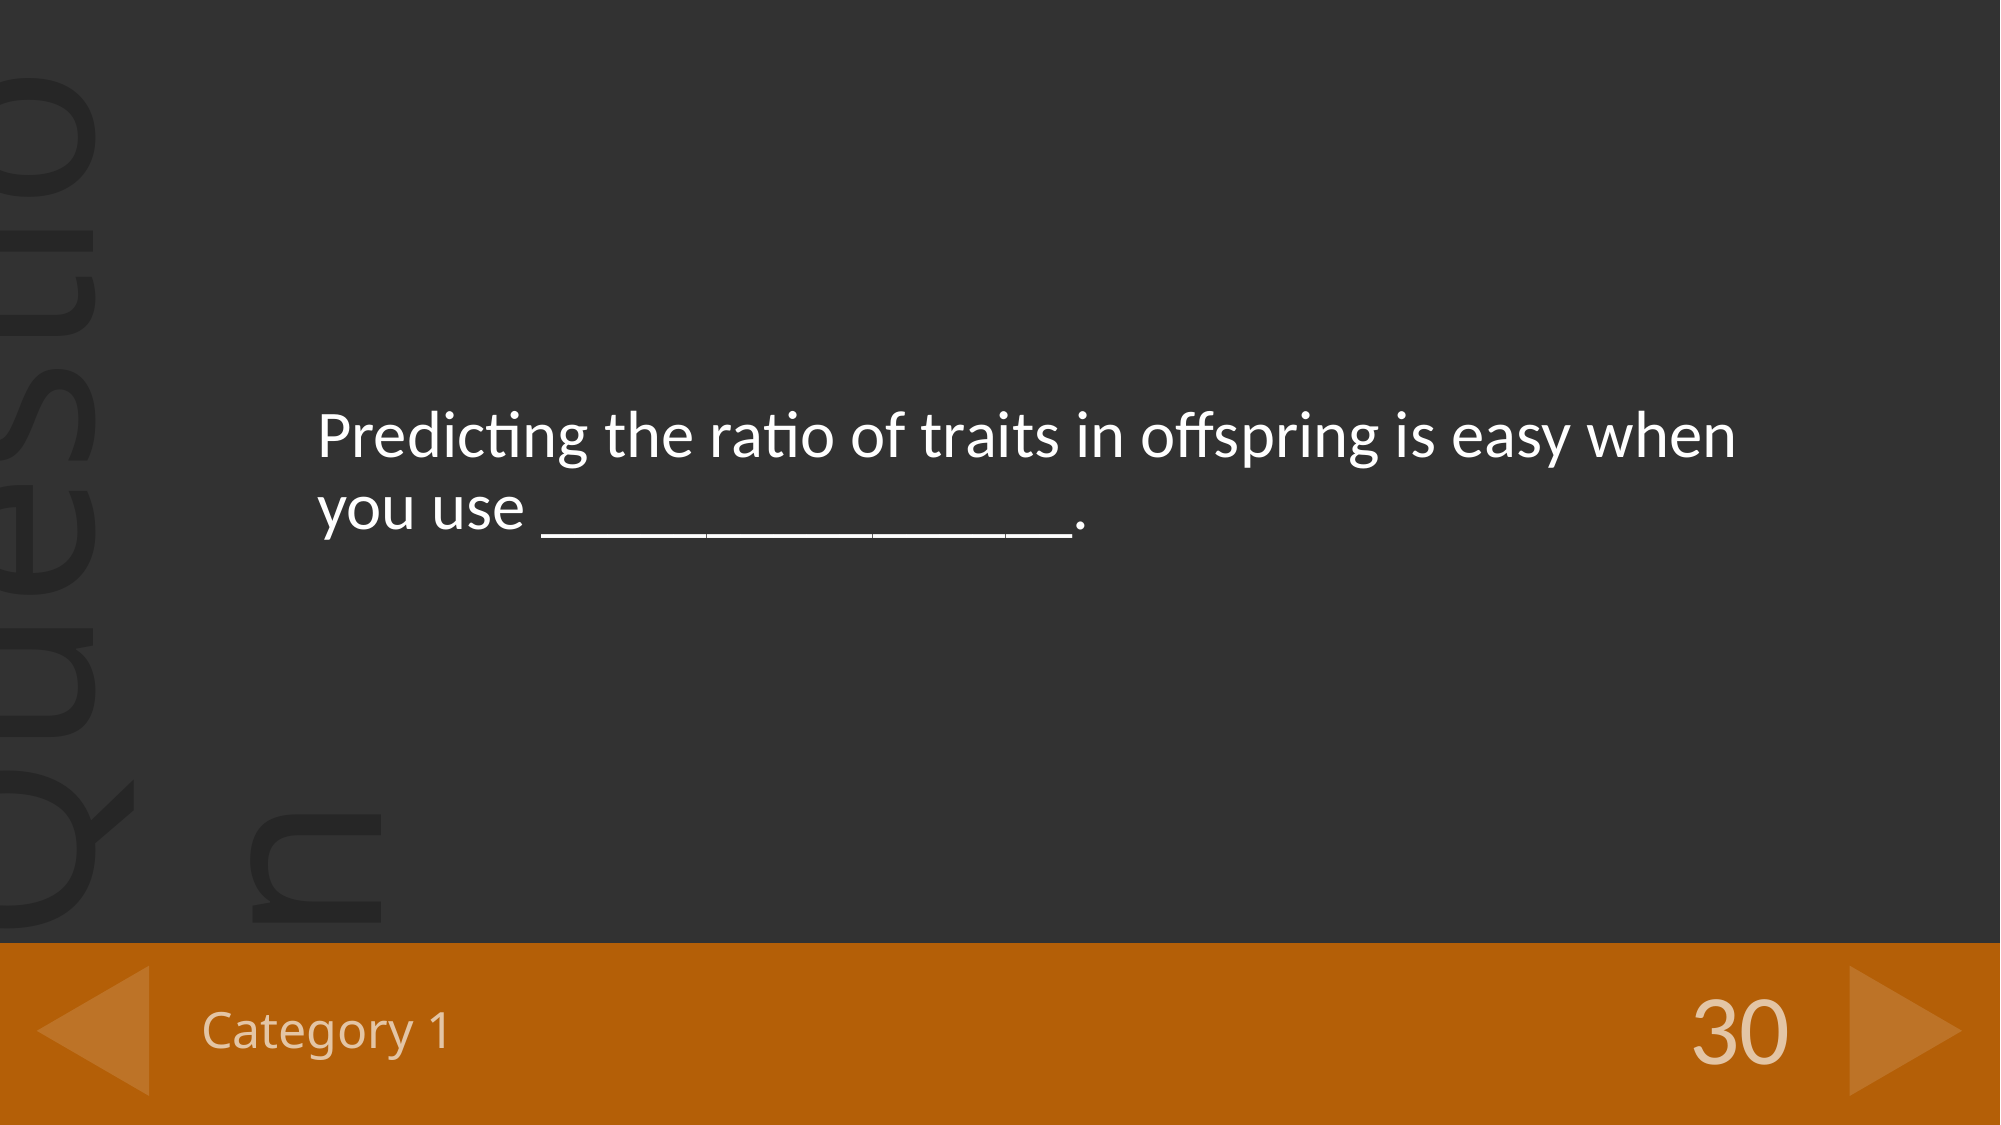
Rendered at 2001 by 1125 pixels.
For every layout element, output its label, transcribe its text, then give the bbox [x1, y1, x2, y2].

list 30 [1494, 967, 1806, 1097]
title Category 1 [185, 967, 1494, 1097]
list Predicting the ratio of traits in offspring is easy when you use ________________. [302, 307, 1760, 636]
